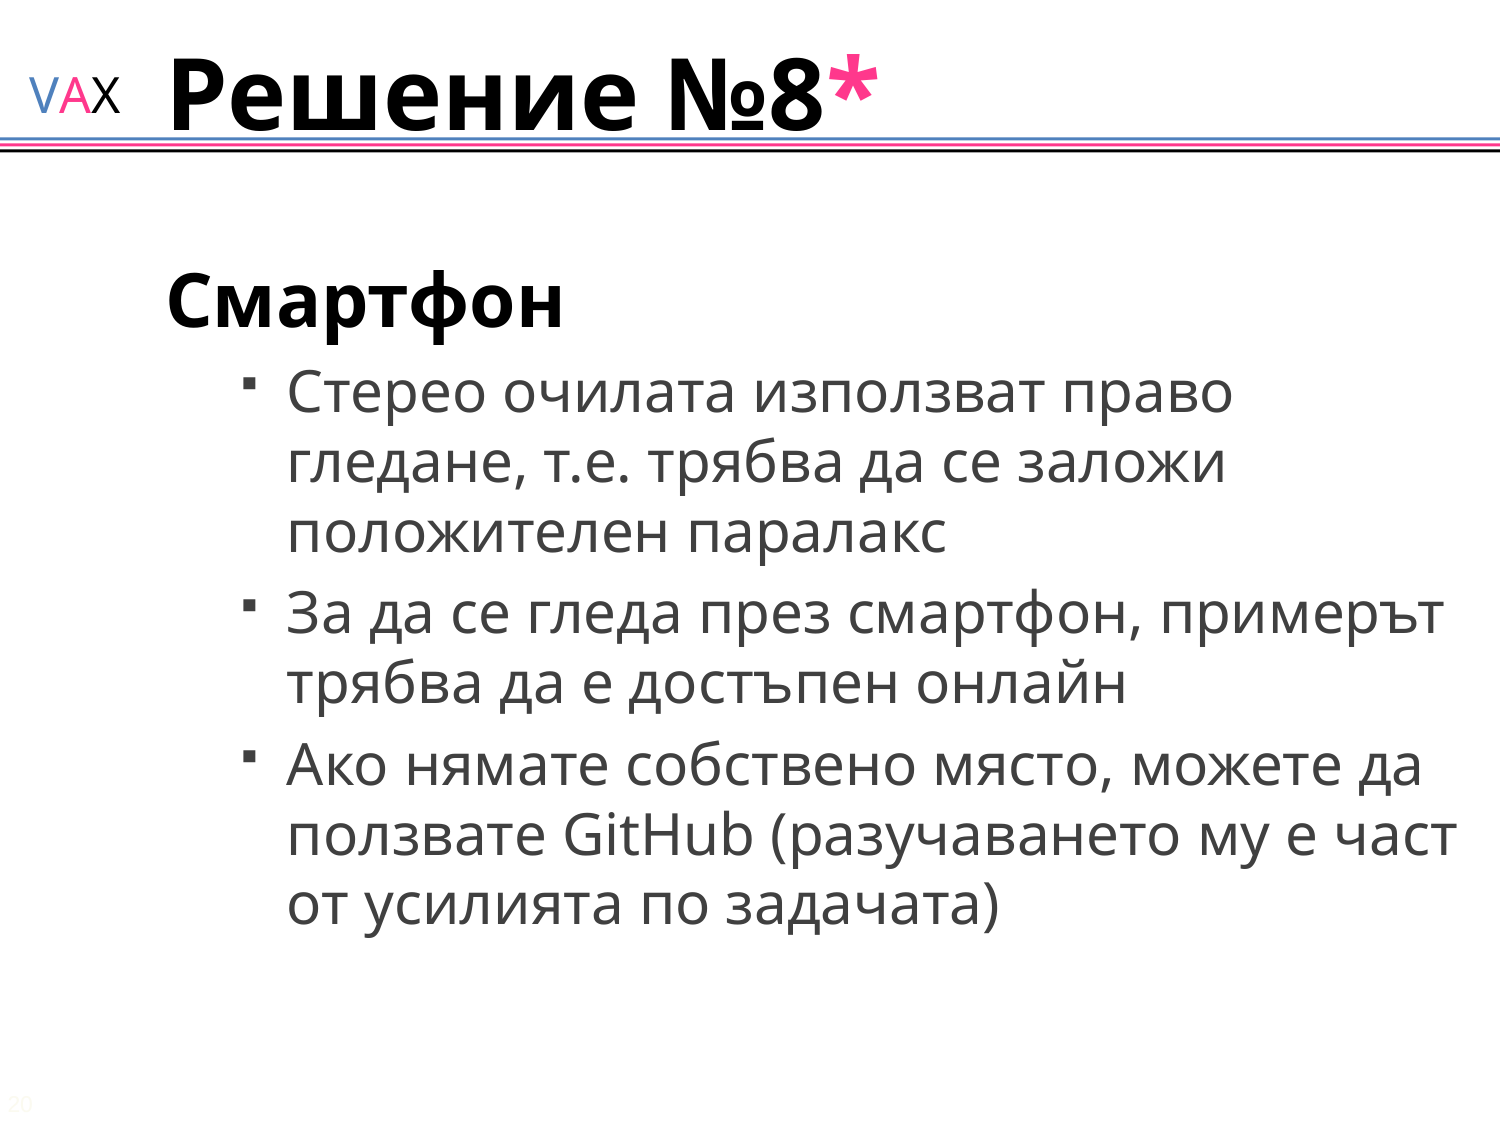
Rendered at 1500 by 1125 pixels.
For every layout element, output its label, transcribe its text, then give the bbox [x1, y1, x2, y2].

title Решение №8* [0, 37, 1500, 144]
list Смартфон Стерео очилата използват право гледане, т.е. трябва да се заложи положителен паралакс За да се гледа през смартфон, примерът трябва да е достъпен онлайн Ако нямате собствено място, можете да ползвате GitHub (разучаването му е част от усилията по задачата) [150, 200, 1488, 1113]
